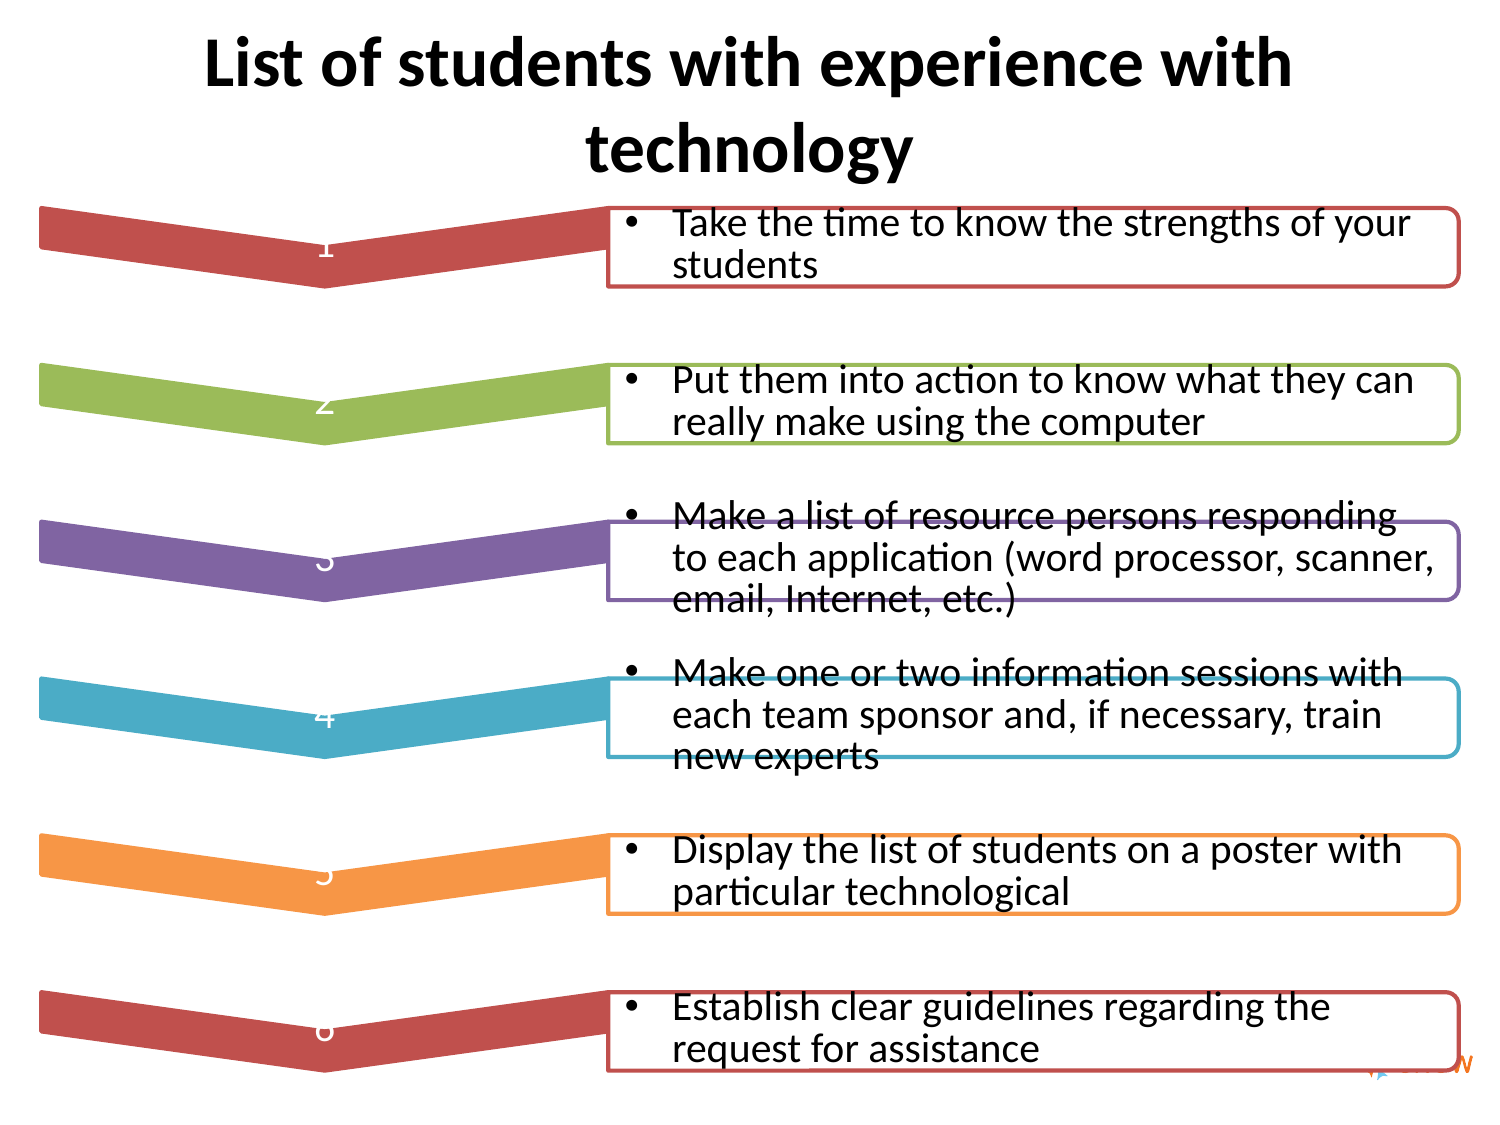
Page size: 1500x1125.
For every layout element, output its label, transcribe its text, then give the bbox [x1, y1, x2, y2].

picture [1340, 1012, 1500, 1125]
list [41, 207, 1459, 1071]
title List of students with experience with technology [75, 7, 1425, 195]
